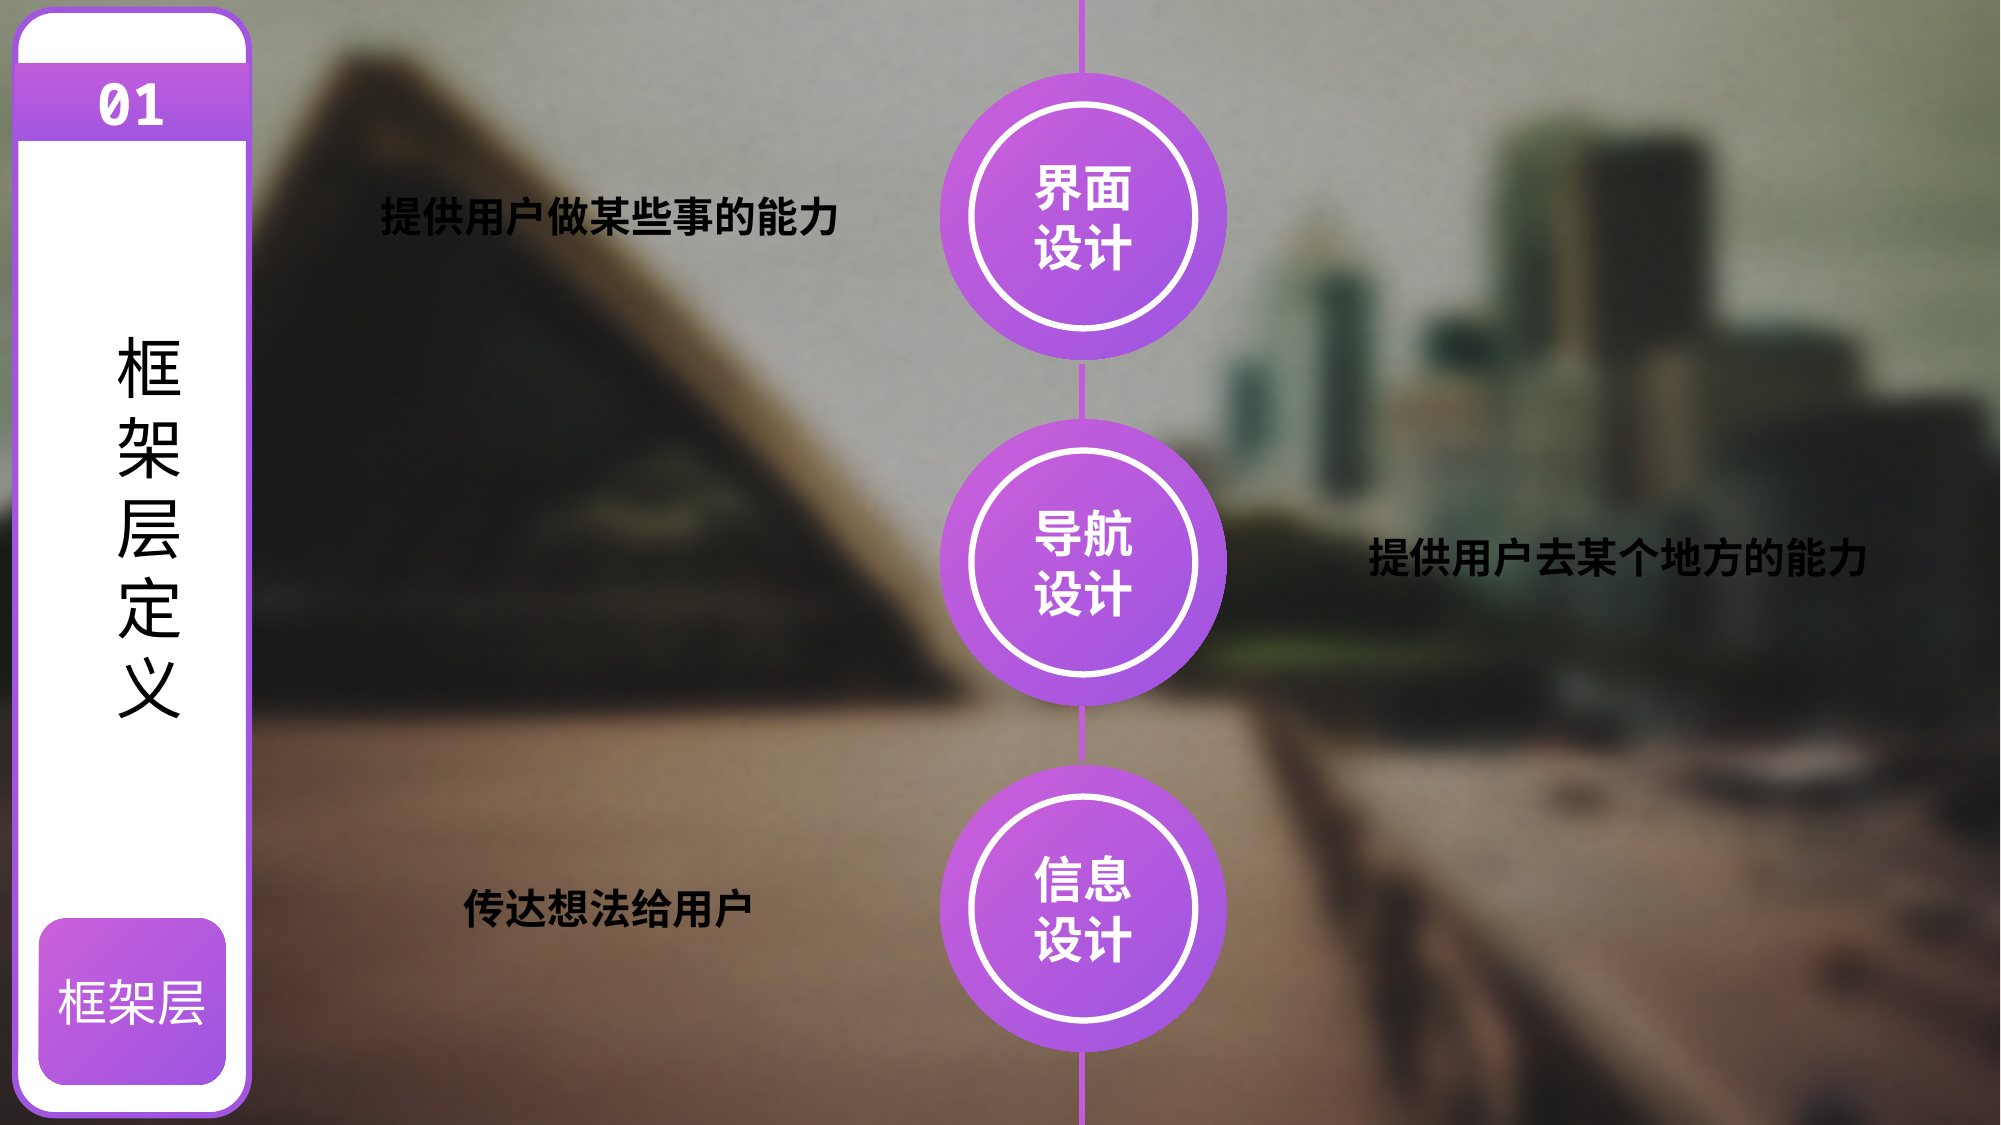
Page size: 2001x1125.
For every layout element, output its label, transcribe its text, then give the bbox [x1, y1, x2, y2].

text_box [1083, 418, 1228, 707]
text_box [14, 142, 250, 1117]
text_box [37, 917, 227, 1086]
text_box 界面设计 [970, 103, 1197, 330]
text_box [939, 764, 1228, 1053]
text_box 导航设计 [970, 449, 1197, 676]
text_box 提供用户去某个地方的能力 [1349, 524, 1888, 590]
text_box 传达想法给用户 [341, 875, 879, 941]
text_box [939, 72, 1228, 361]
text_box 框架层 [39, 963, 225, 1039]
text_box 信息设计 [970, 795, 1197, 1022]
text_box [939, 418, 1082, 707]
text_box 框架层定义 [101, 319, 161, 735]
text_box 提供用户做某些事的能力 [364, 183, 856, 249]
text_box [14, 8, 250, 63]
text_box 01 [14, 63, 250, 142]
